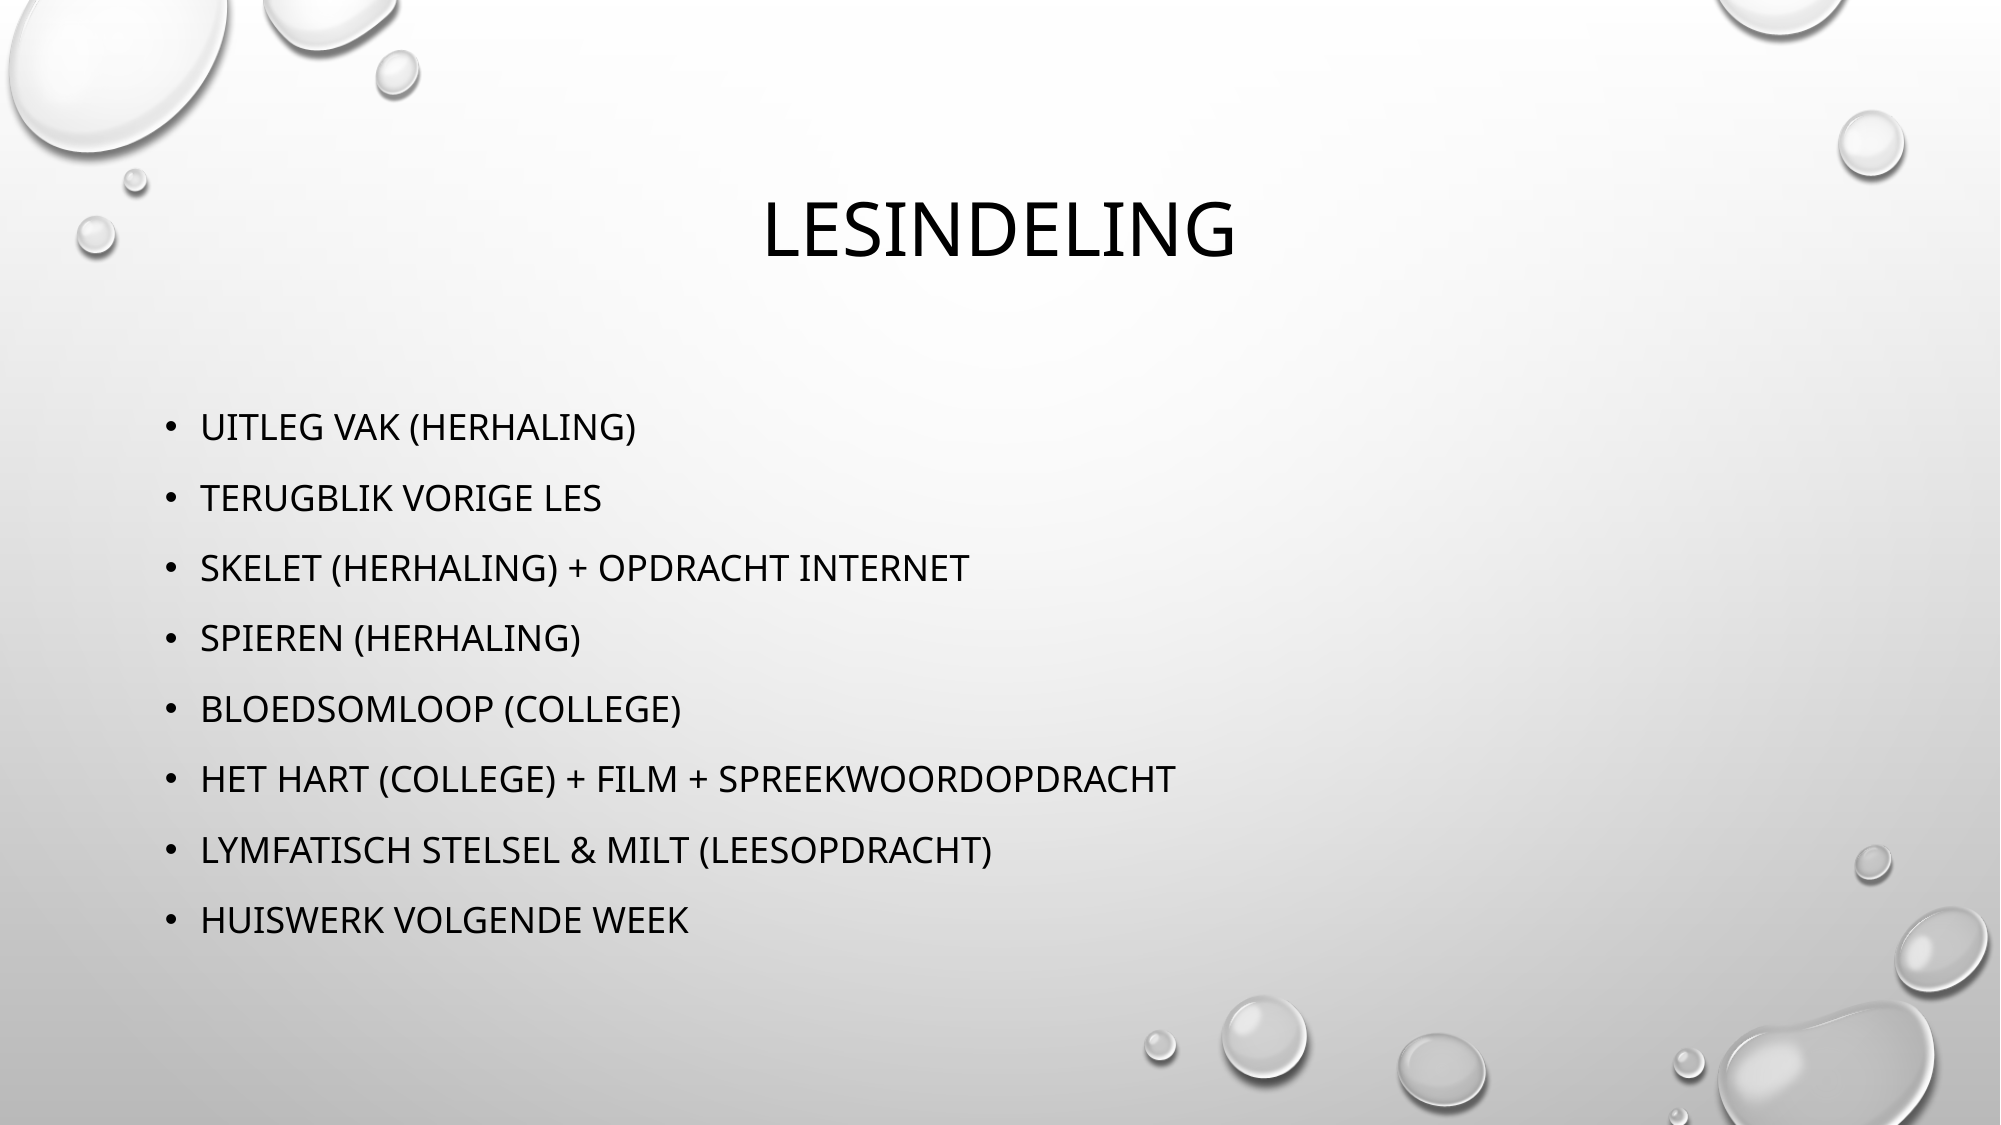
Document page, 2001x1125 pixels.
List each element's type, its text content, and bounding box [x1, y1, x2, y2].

list Uitleg vak (herhaling) Terugblik vorige les Skelet (herhaling) + opdracht internet spieren (herhaling) Bloedsomloop (college) het hart (college) + film + spreekwoordopdracht Lymfatisch stelsel & milt (leesopdracht) Huiswerk volgende week [149, 388, 1850, 950]
title Lesindeling [149, 101, 1851, 364]
picture [0, 0, 2000, 1125]
